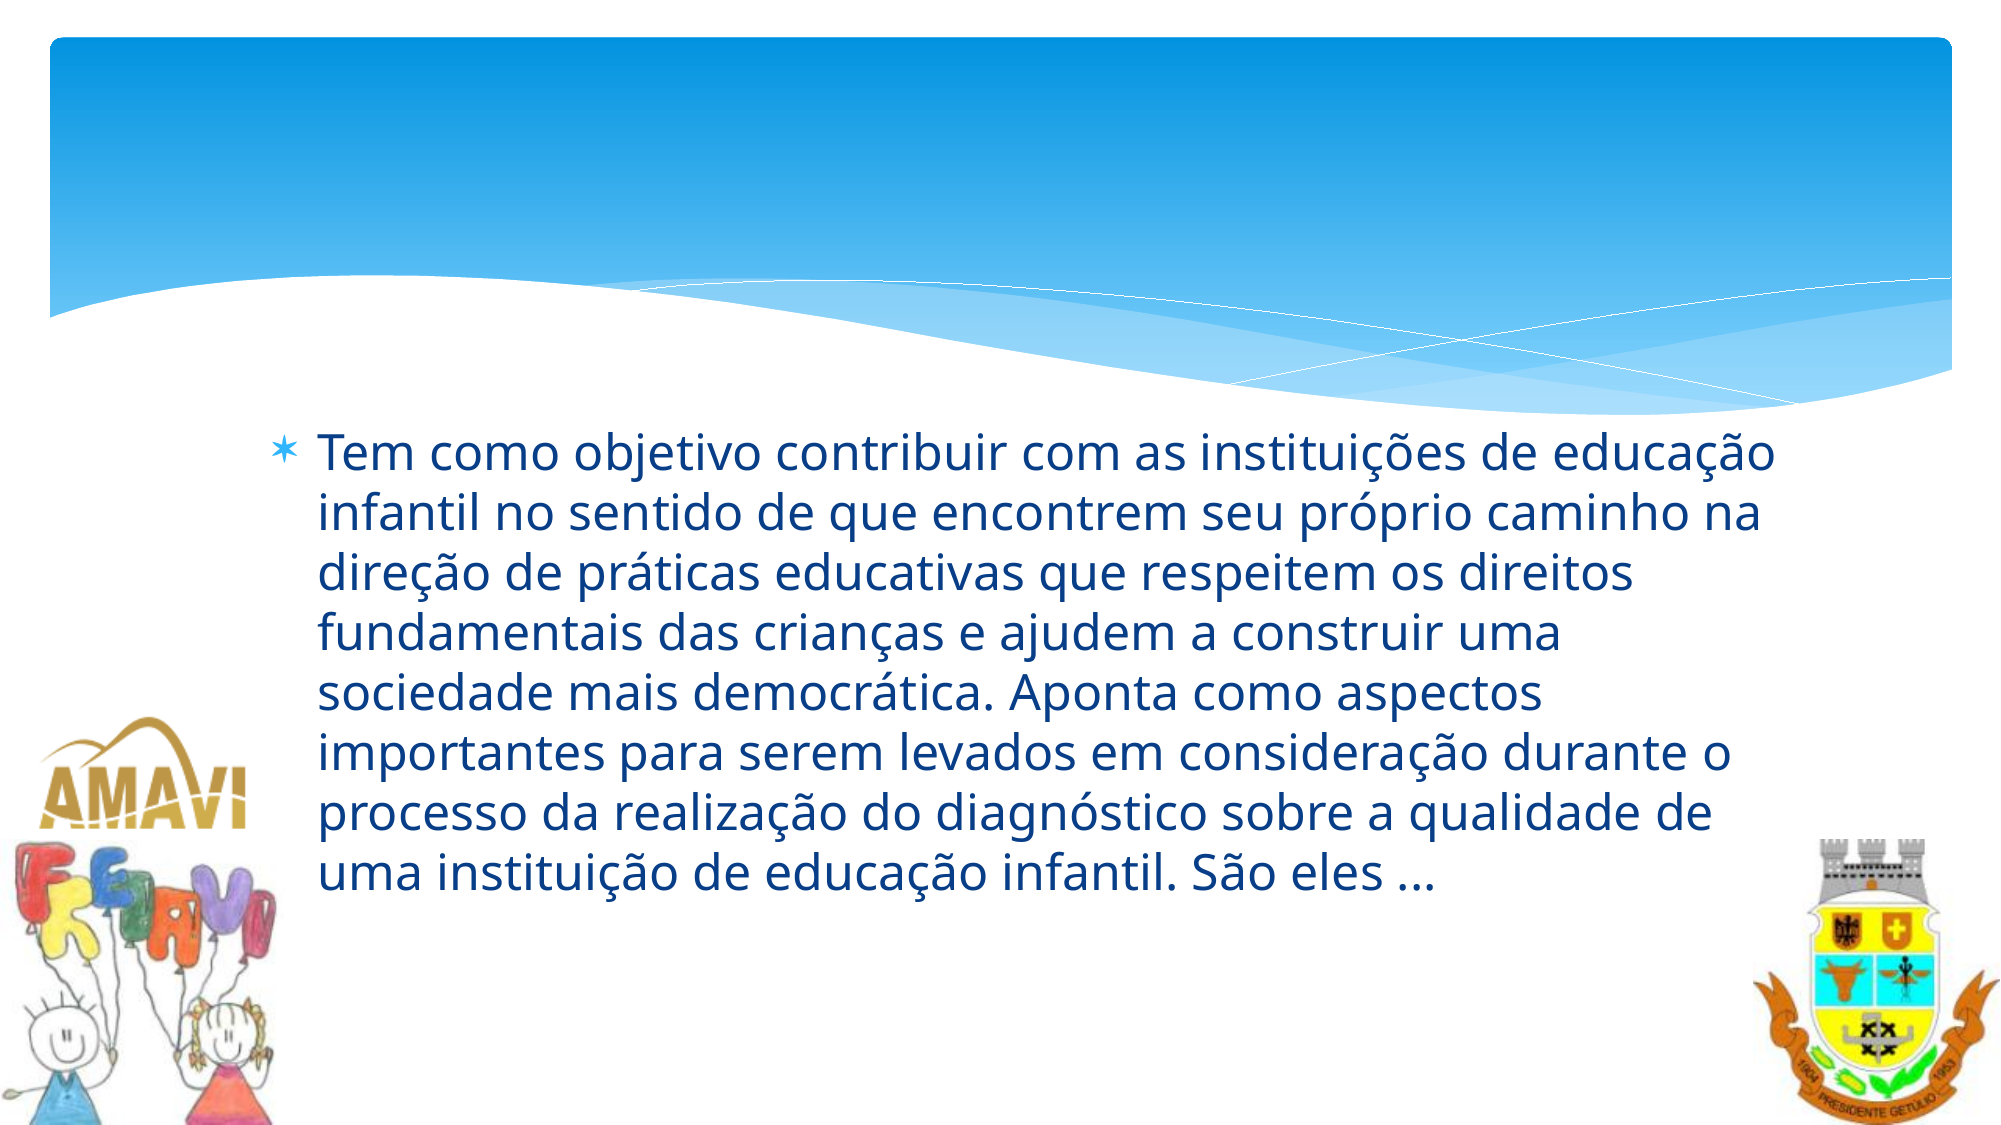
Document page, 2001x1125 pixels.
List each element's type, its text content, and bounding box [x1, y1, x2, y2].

list Tem como objetivo contribuir com as instituições de educação infantil no sentido de que encontrem seu próprio caminho na direção de práticas educativas que respeitem os direitos fundamentais das crianças e ajudem a construir uma sociedade mais democrática. Aponta como aspectos importantes para serem levados em consideração durante o processo da realização do diagnóstico sobre a qualidade de uma instituição de educação infantil. São eles ... [257, 413, 1812, 1005]
picture [0, 700, 286, 1125]
picture [1752, 839, 2000, 1125]
